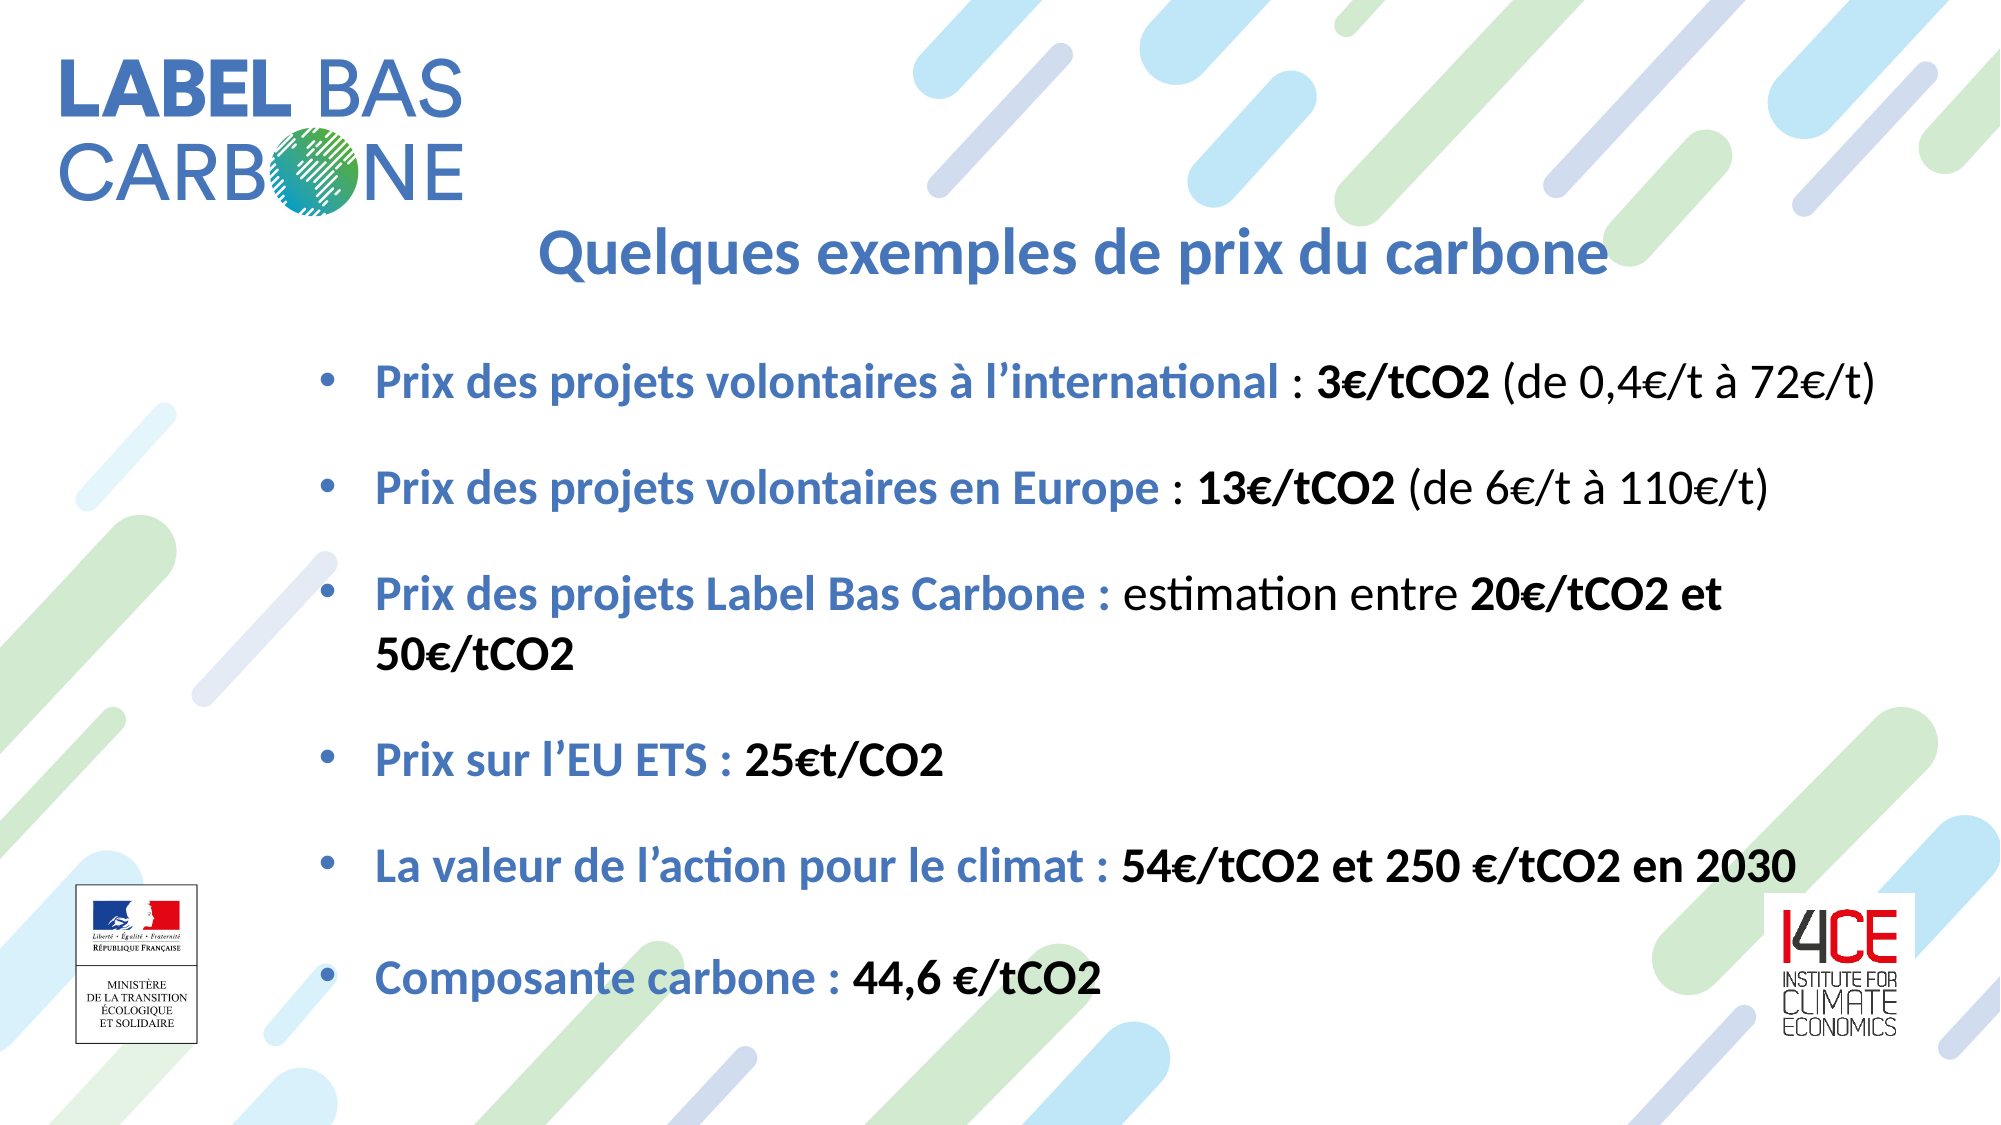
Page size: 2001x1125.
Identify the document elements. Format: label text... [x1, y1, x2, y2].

subtitle Prix des projets volontaires à l’international : 3€/tCO2 (de 0,4€/t à 72€/t) Prix des projets volontaires en Europe : 13€/tCO2 (de 6€/t à 110€/t) Prix des projets Label Bas Carbone : estimation entre 20€/tCO2 et 50€/tCO2 Prix sur l’EU ETS : 25€t/CO2 La valeur de l’action pour le climat : 54€/tCO2 et 250 €/tCO2 en 2030 Composante carbone : 44,6 €/tCO2 [247, 341, 1903, 999]
text_box Quelques exemples de prix du carbone [370, 208, 1780, 334]
picture [0, 0, 2000, 1125]
